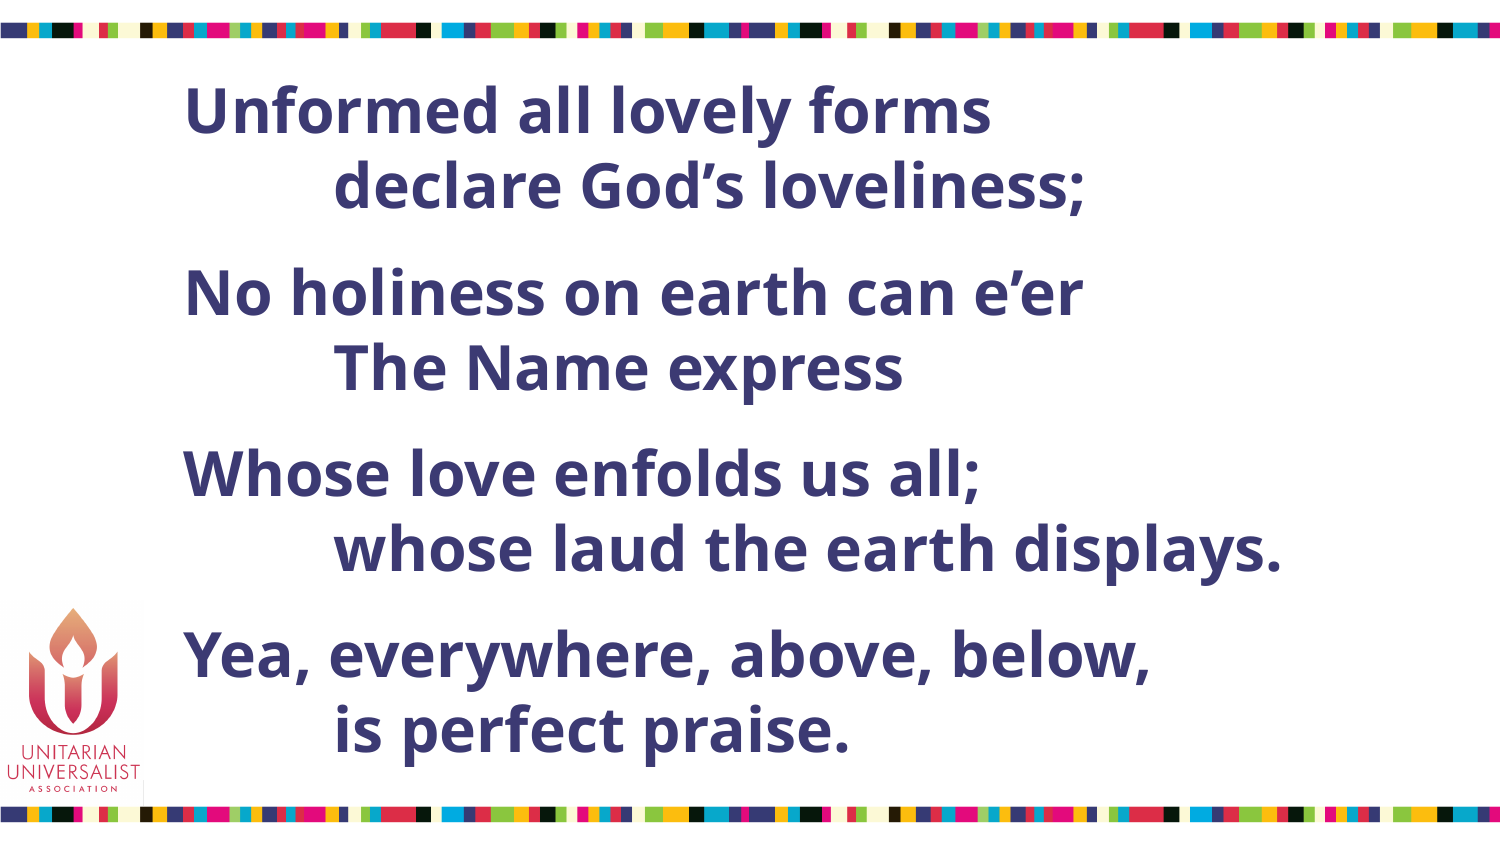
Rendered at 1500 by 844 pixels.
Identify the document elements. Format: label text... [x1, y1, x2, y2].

text_box Unformed all lovely forms declare God’s loveliness; No holiness on earth can e’er The Name express Whose love enfolds us all; whose laud the earth displays. Yea, everywhere, above, below, is perfect praise. [168, 56, 1421, 780]
picture [0, 600, 1500, 824]
picture [0, 22, 1500, 40]
